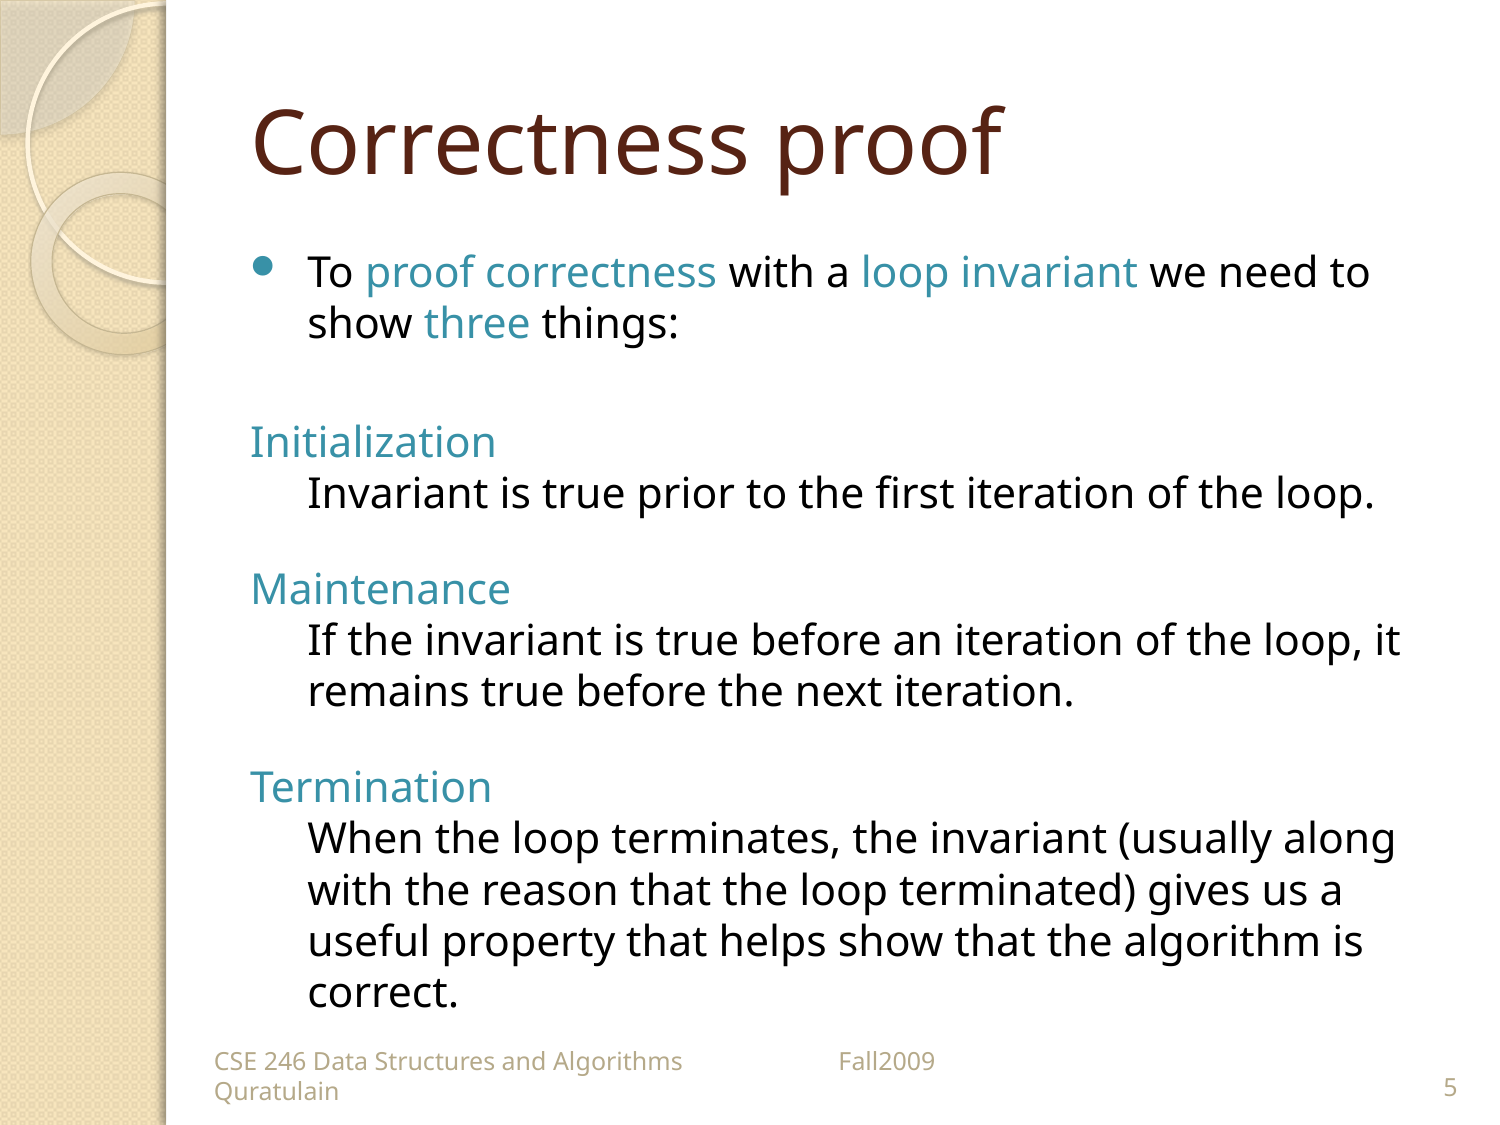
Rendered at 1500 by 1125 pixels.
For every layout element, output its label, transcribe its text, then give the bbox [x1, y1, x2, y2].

list To proof correctness with a loop invariant we need to show three things: Initialization Invariant is true prior to the first iteration of the loop. Maintenance If the invariant is true before an iteration of the loop, it remains true before the next iteration. Termination When the loop terminates, the invariant (usually along with the reason that the loop terminated) gives us a useful property that helps show that the algorithm is correct. [235, 237, 1466, 1025]
slide_number 5 [1413, 1034, 1488, 1113]
title Correctness proof [235, 45, 1466, 233]
footer CSE 246 Data Structures and Algorithms Fall2009 Quratulain [199, 1034, 1413, 1113]
